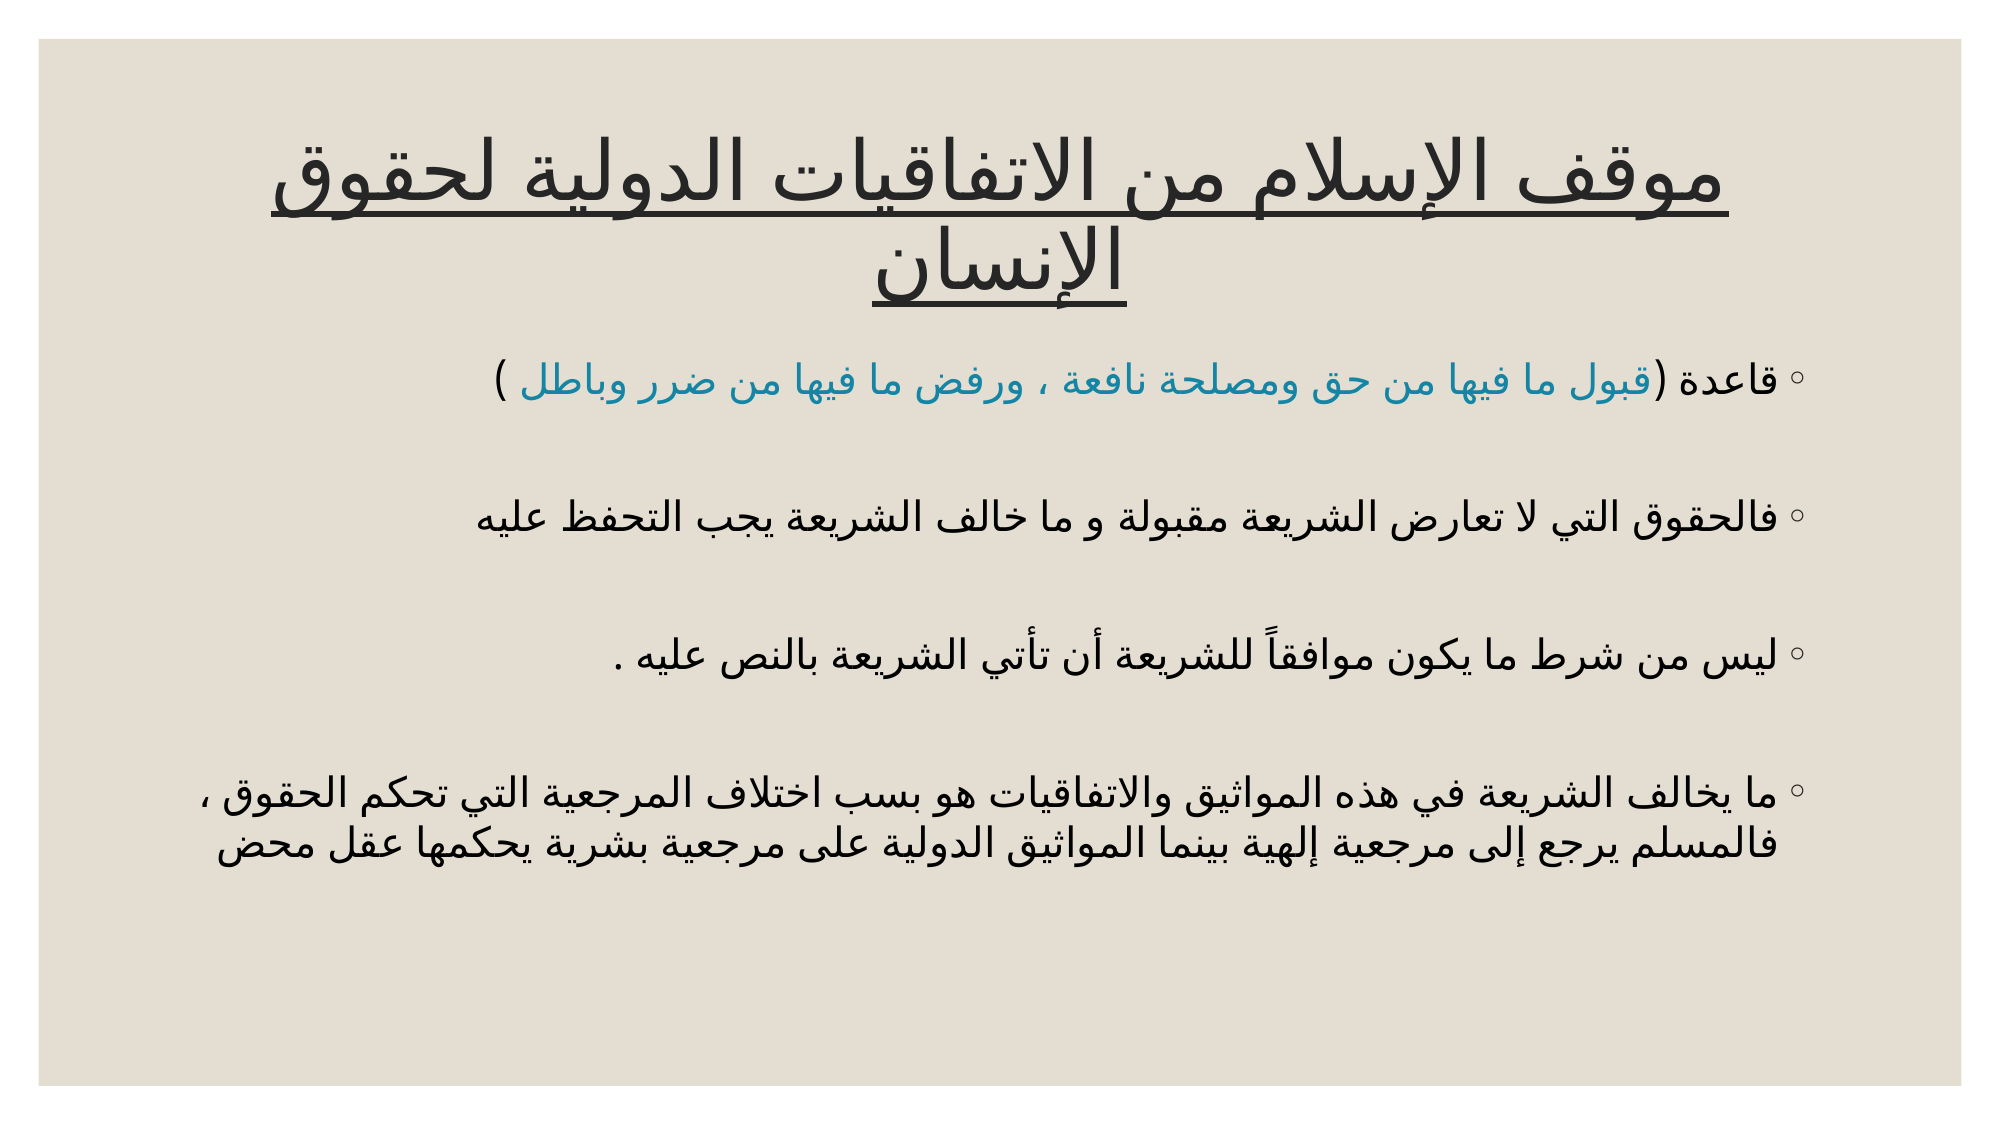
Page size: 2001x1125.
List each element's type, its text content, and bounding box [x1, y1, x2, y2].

list قاعدة (قبول ما فيها من حق ومصلحة نافعة ، ورفض ما فيها من ضرر وباطل ) فالحقوق التي لا تعارض الشريعة مقبولة و ما خالف الشريعة يجب التحفظ عليه ليس من شرط ما يكون موافقاً للشريعة أن تأتي الشريعة بالنص عليه . ما يخالف الشريعة في هذه المواثيق والاتفاقيات هو بسب اختلاف المرجعية التي تحكم الحقوق ، فالمسلم يرجع إلى مرجعية إلهية بينما المواثيق الدولية على مرجعية بشرية يحكمها عقل محض [174, 345, 1825, 990]
title موقف الإسلام من الاتفاقيات الدولية لحقوق الإنسان [174, 105, 1825, 331]
